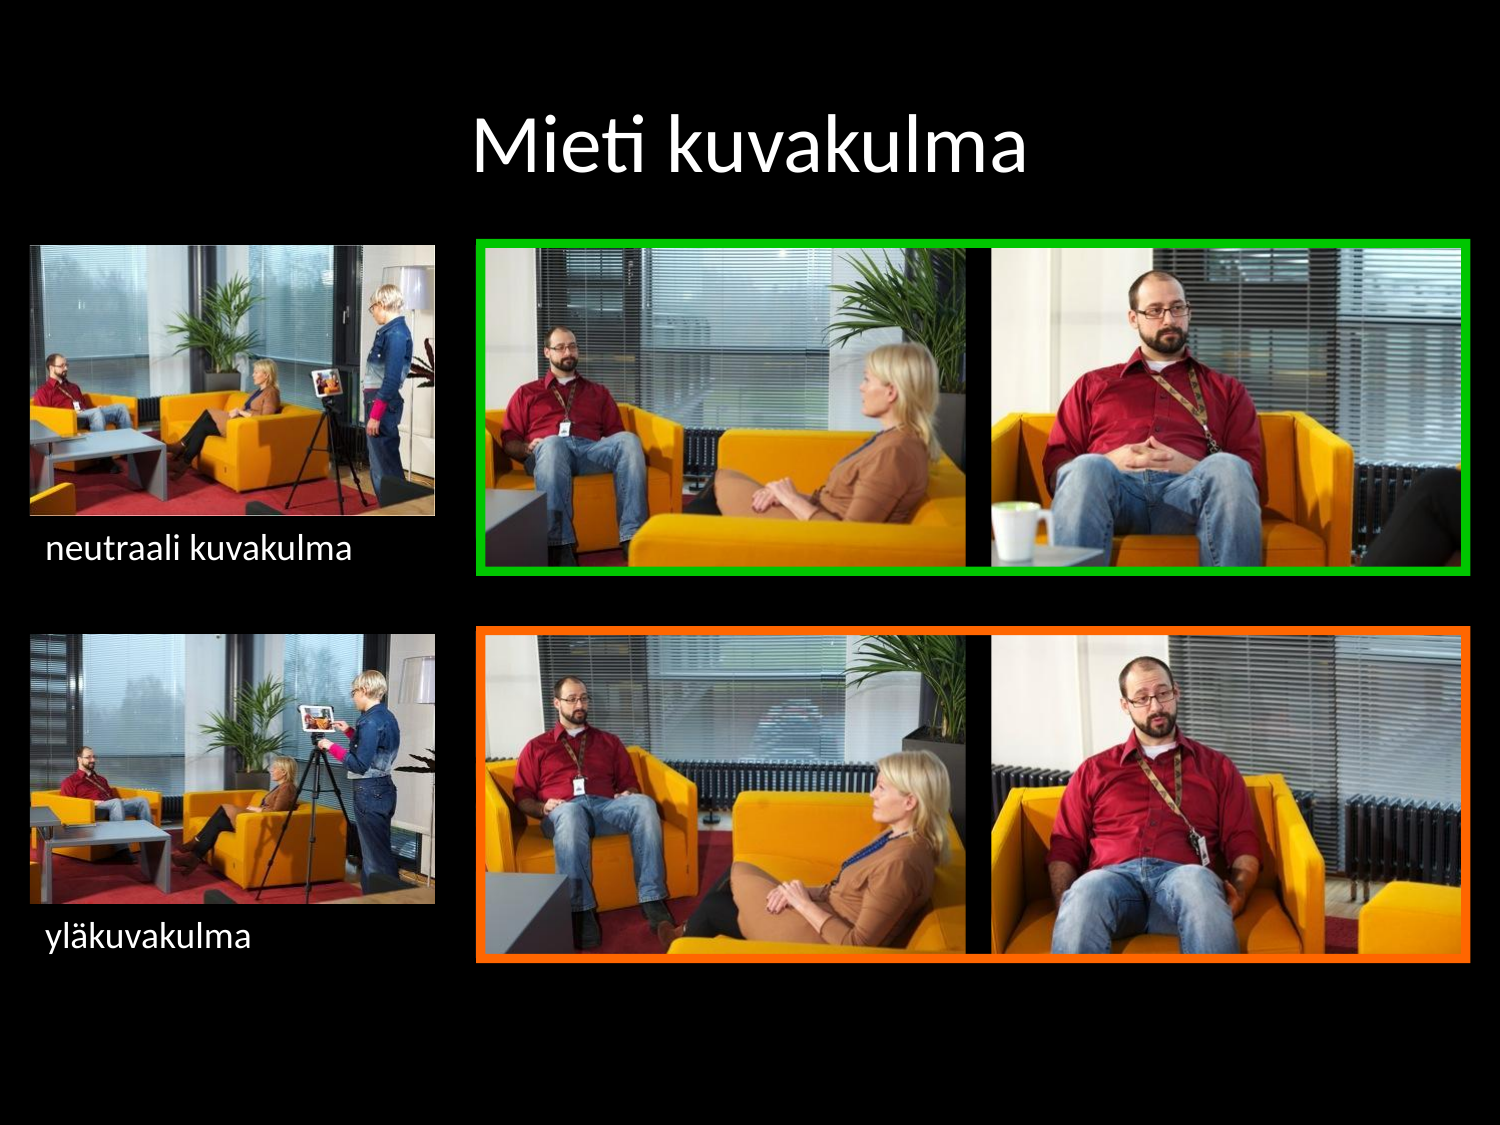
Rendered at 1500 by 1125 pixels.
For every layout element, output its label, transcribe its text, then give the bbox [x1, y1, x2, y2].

text_box neutraali kuvakulma [29, 515, 398, 576]
text_box [486, 636, 966, 953]
text_box [476, 626, 1471, 964]
title Mieti kuvakulma [75, 45, 1425, 233]
text_box [476, 238, 1471, 576]
text_box [991, 248, 1461, 566]
text_box [486, 248, 966, 566]
text_box [991, 636, 1461, 953]
text_box [29, 245, 435, 516]
text_box [29, 634, 435, 904]
text_box yläkuvakulma [29, 903, 398, 965]
